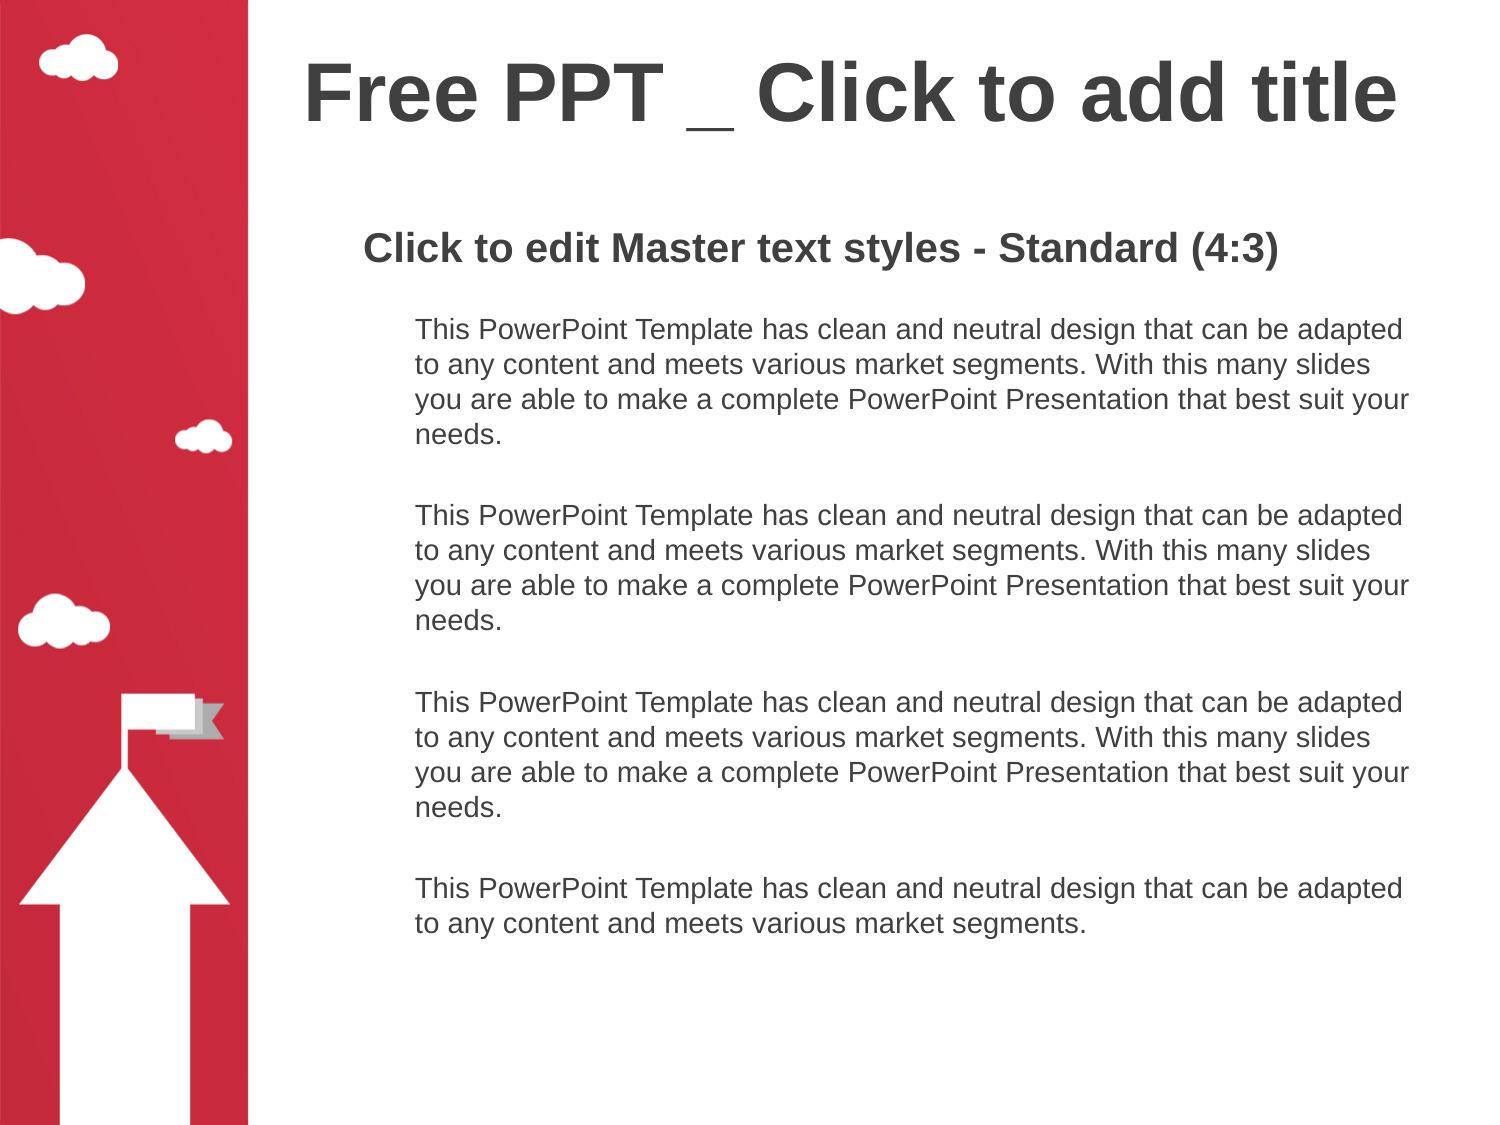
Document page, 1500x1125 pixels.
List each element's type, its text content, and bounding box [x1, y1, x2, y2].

list This PowerPoint Template has clean and neutral design that can be adapted to any content and meets various market segments. With this many slides you are able to make a complete PowerPoint Presentation that best suit your needs. This PowerPoint Template has clean and neutral design that can be adapted to any content and meets various market segments. With this many slides you are able to make a complete PowerPoint Presentation that best suit your needs. This PowerPoint Template has clean and neutral design that can be adapted to any content and meets various market segments. With this many slides you are able to make a complete PowerPoint Presentation that best suit your needs. This PowerPoint Template has clean and neutral design that can be adapted to any content and meets various market segments. [350, 302, 1427, 984]
list Click to edit Master text styles - Standard (4:3) [348, 208, 1425, 284]
picture [0, 0, 1500, 1125]
title Free PPT _ Click to add title [265, 0, 1500, 176]
